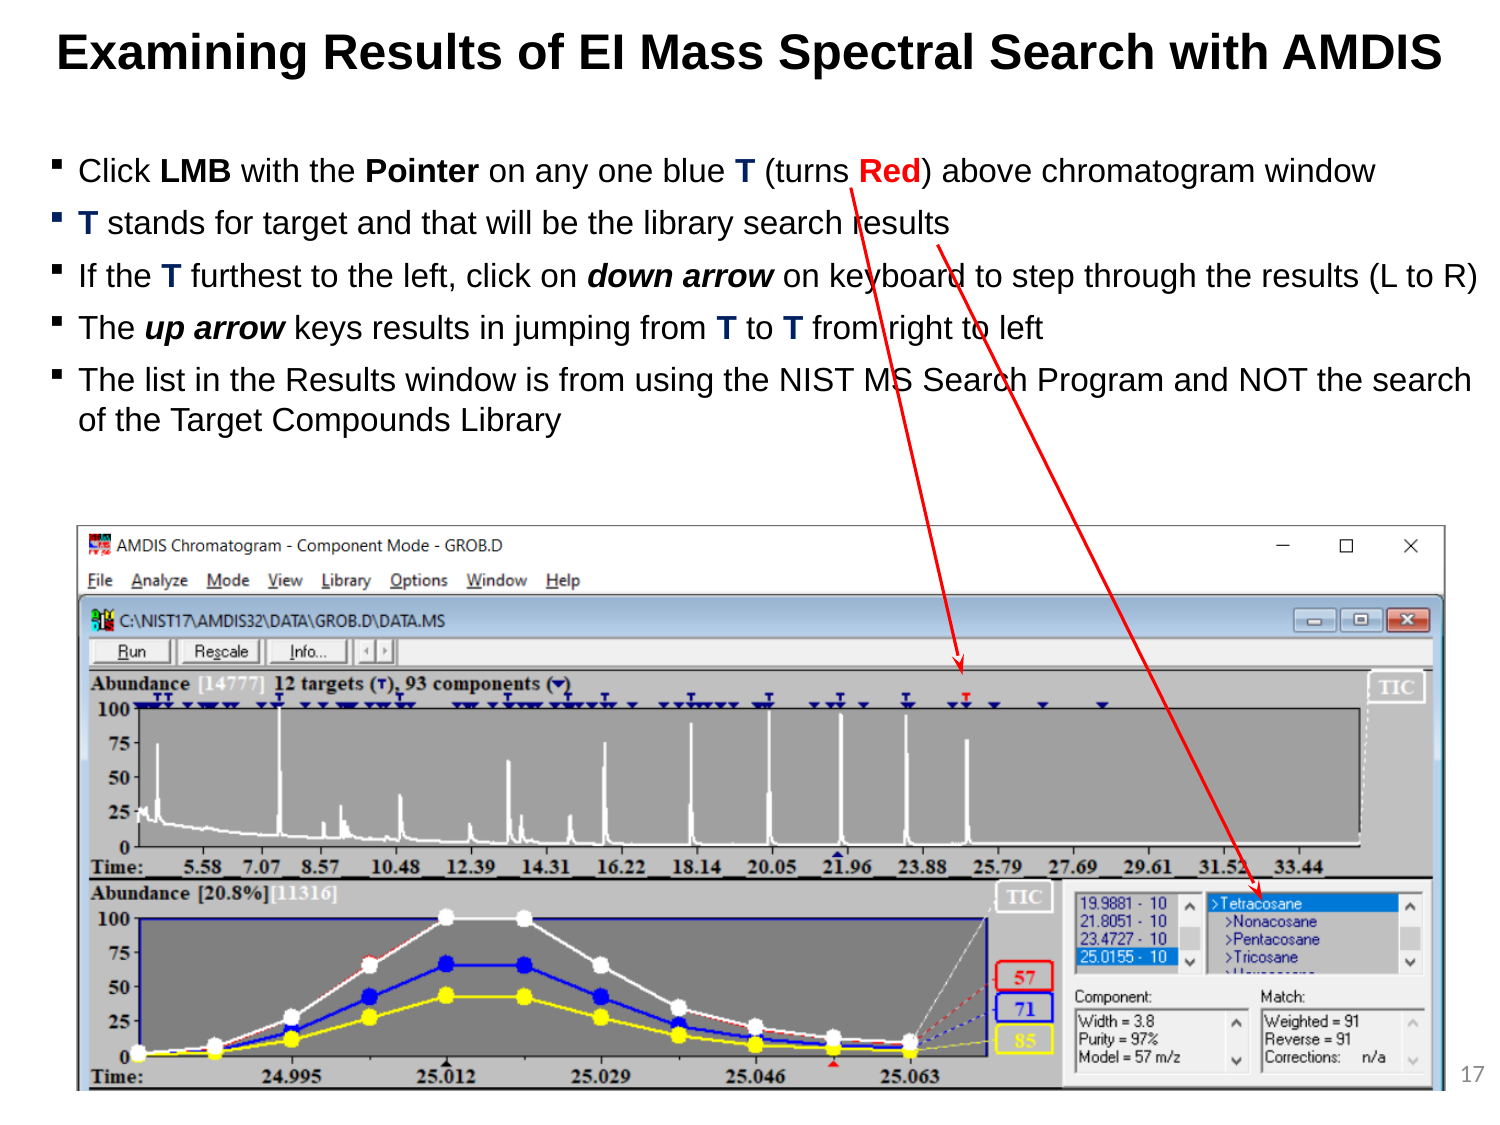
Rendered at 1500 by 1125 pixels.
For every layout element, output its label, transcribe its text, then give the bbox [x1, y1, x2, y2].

slide_number 17 [1149, 1042, 1500, 1103]
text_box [850, 187, 963, 676]
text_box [937, 244, 1263, 902]
text_box Click LMB with the Pointer on any one blue T (turns Red) above chromatogram window T stands for target and that will be the library search results If the T furthest to the left, click on down arrow on keyboard to step through the results (L to R) The up arrow keys results in jumping from T to T from right to left The list in the Results window is from using the NIST MS Search Program and NOT the search of the Target Compounds Library [34, 141, 1500, 446]
text_box Examining Results of EI Mass Spectral Search with AMDIS [41, 11, 1459, 87]
picture [76, 524, 1446, 1092]
